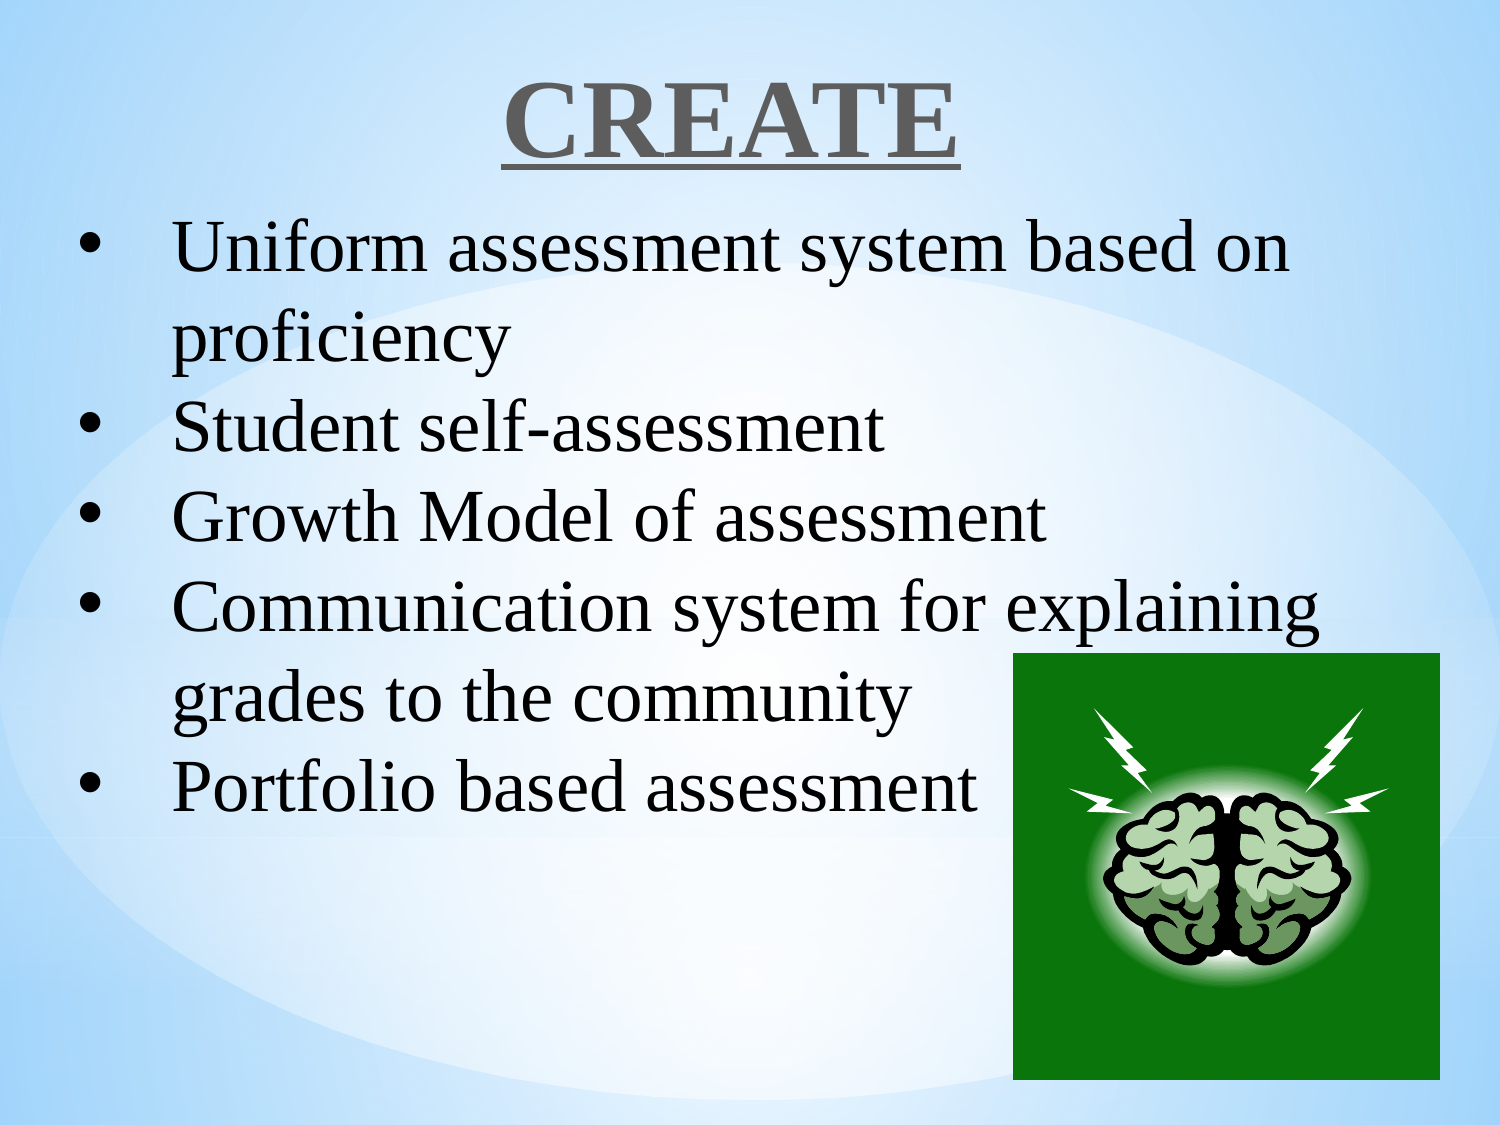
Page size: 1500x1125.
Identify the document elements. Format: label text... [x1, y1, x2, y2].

text_box Uniform assessment system based on proficiency Student self-assessment Growth Model of assessment Communication system for explaining grades to the community Portfolio based assessment [62, 188, 1438, 924]
picture [1012, 652, 1441, 1081]
text_box CREATE [87, 37, 1375, 188]
